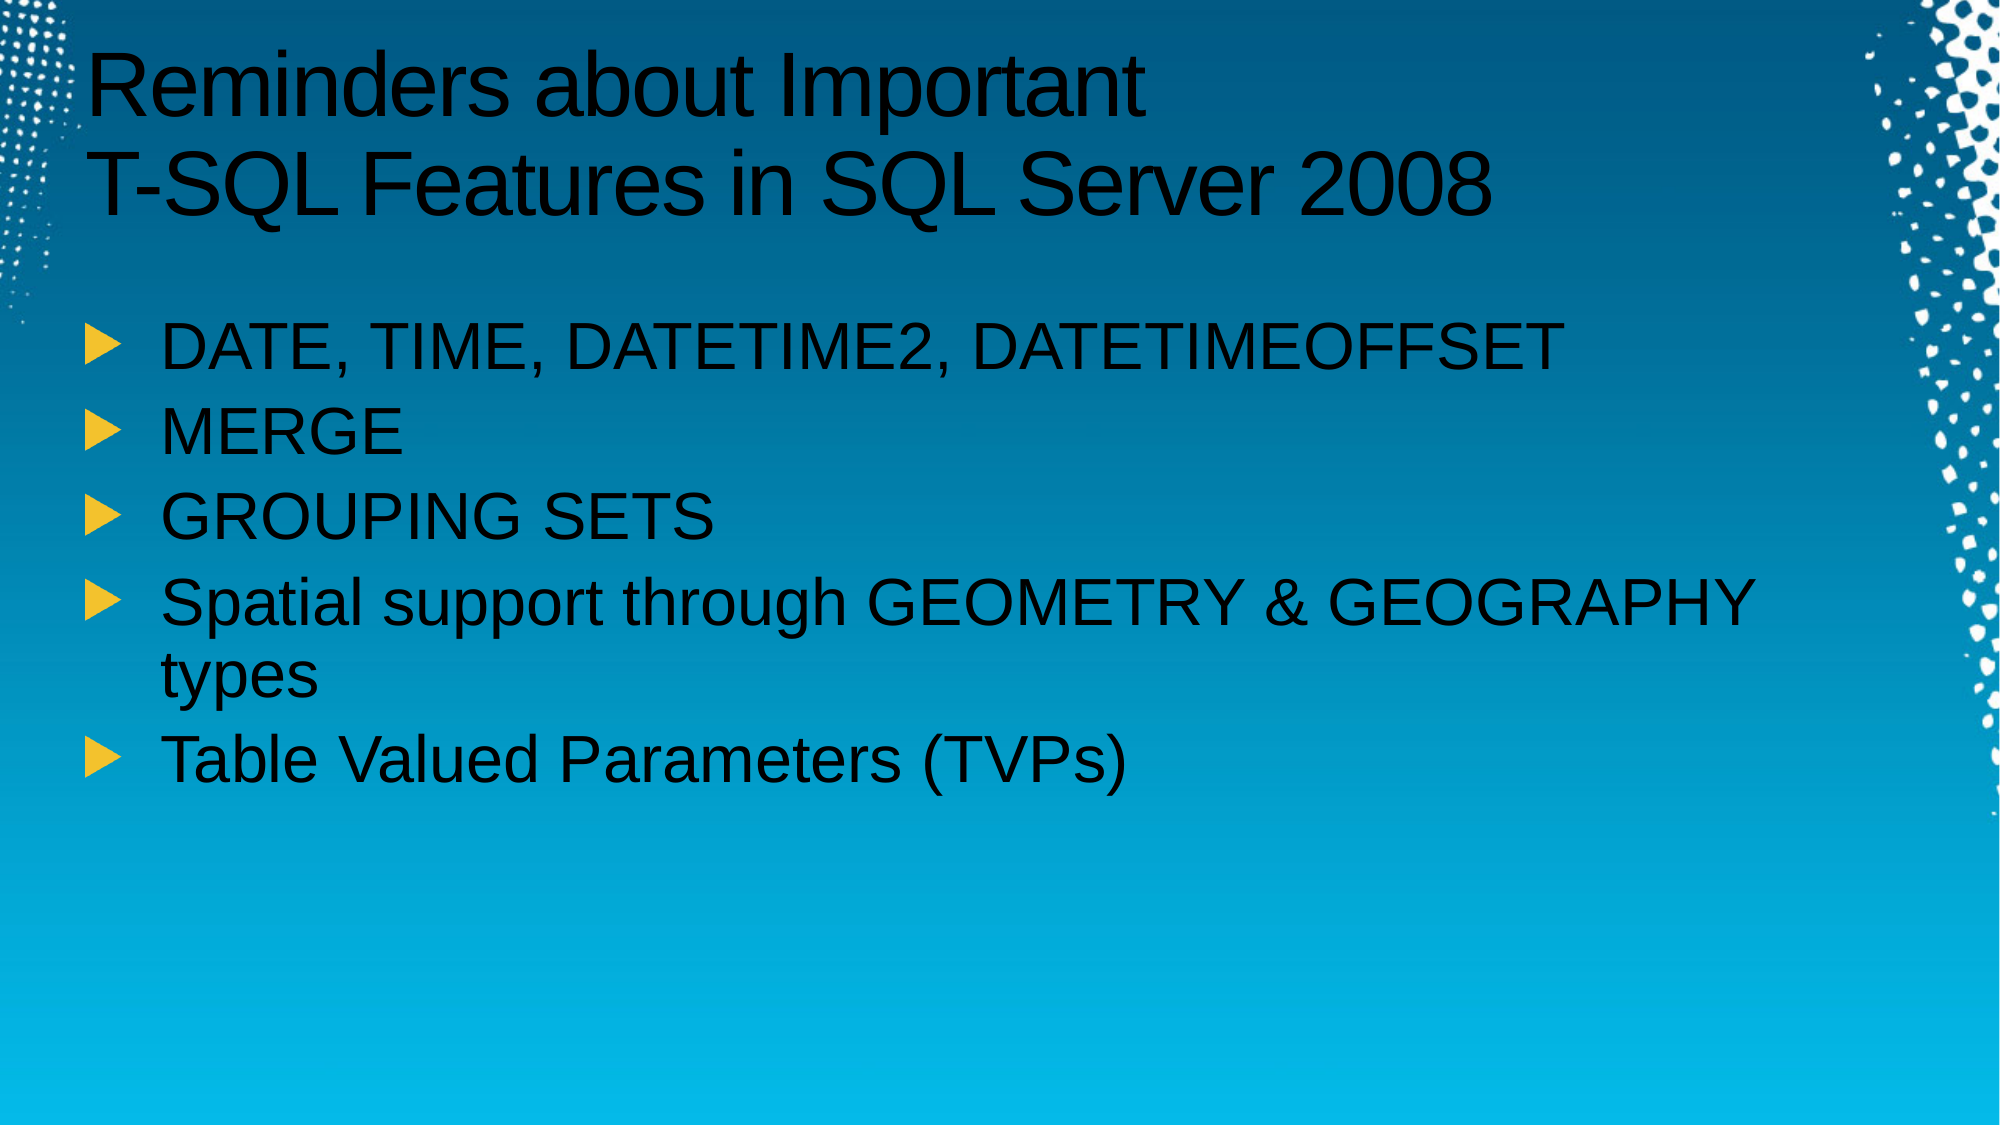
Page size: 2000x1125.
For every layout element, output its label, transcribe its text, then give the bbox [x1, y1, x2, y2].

picture [1963, 589, 1976, 607]
picture [47, 0, 57, 10]
picture [33, 88, 42, 97]
picture [794, 740, 809, 781]
picture [18, 0, 29, 6]
picture [529, 735, 534, 781]
picture [43, 42, 49, 53]
picture [163, 737, 198, 781]
picture [1980, 460, 1987, 469]
picture [1925, 87, 1941, 99]
picture [1935, 0, 2000, 306]
picture [926, 735, 940, 795]
picture [45, 16, 55, 24]
picture [1970, 426, 1980, 436]
picture [1935, 379, 1948, 391]
picture [1978, 517, 1987, 527]
picture [0, 155, 5, 163]
picture [237, 735, 242, 781]
picture [28, 42, 36, 53]
picture [1984, 349, 1992, 357]
picture [381, 747, 413, 781]
picture [1938, 122, 1950, 133]
picture [1914, 274, 1920, 291]
picture [1983, 404, 1992, 414]
picture [1955, 246, 1965, 256]
picture [33, 116, 40, 124]
picture [507, 747, 526, 781]
picture [1925, 141, 1935, 155]
picture [1992, 438, 2000, 448]
picture [1077, 748, 1103, 781]
picture [1963, 335, 1972, 344]
picture [86, 495, 119, 534]
picture [1922, 200, 1934, 207]
picture [246, 747, 264, 781]
picture [41, 59, 48, 67]
picture [666, 747, 698, 781]
picture [290, 663, 316, 696]
picture [1915, 109, 1924, 119]
picture [607, 747, 639, 781]
picture [58, 32, 66, 41]
picture [162, 655, 177, 696]
picture [30, 14, 40, 23]
picture [1981, 604, 2000, 620]
picture [1972, 570, 1986, 583]
picture [6, 97, 12, 105]
picture [1919, 367, 1930, 378]
picture [1990, 492, 2000, 505]
picture [31, 131, 37, 138]
picture [873, 748, 899, 781]
picture [26, 57, 34, 68]
picture [1974, 683, 1985, 694]
picture [1110, 735, 1123, 795]
picture [253, 662, 282, 696]
picture [24, 72, 32, 79]
picture [29, 27, 38, 38]
picture [1035, 737, 1068, 781]
picture [435, 748, 451, 781]
picture [18, 13, 26, 19]
picture [1952, 502, 1967, 516]
picture [1979, 657, 1995, 676]
picture [86, 410, 119, 449]
picture [565, 737, 598, 781]
picture [1988, 547, 2000, 561]
picture [38, 74, 47, 80]
picture [0, 24, 9, 33]
picture [1969, 625, 1985, 642]
picture [1991, 637, 2000, 652]
picture [1941, 324, 1952, 332]
picture [1955, 557, 1965, 573]
picture [86, 737, 119, 776]
picture [1988, 691, 2000, 709]
picture [227, 662, 245, 696]
picture [218, 663, 223, 710]
picture [33, 0, 42, 10]
picture [1935, 177, 1945, 189]
picture [1953, 301, 1962, 312]
picture [11, 55, 21, 64]
picture [1946, 155, 1961, 167]
picture [17, 129, 23, 136]
picture [814, 747, 843, 781]
picture [1982, 714, 1993, 729]
picture [853, 748, 857, 781]
list DATE, TIME, DATETIME2, DATETIMEOFFSET MERGE GROUPING SETS Spatial support through GEOMETRY & GEOGRAPHY types Table Valued Parameters (TVPs) [85, 311, 1914, 636]
picture [705, 748, 709, 781]
picture [54, 76, 60, 83]
picture [1963, 535, 1977, 550]
picture [646, 748, 650, 781]
picture [1942, 269, 1953, 276]
picture [759, 747, 788, 781]
picture [197, 747, 229, 781]
picture [16, 22, 23, 34]
picture [1928, 399, 1939, 415]
picture [1950, 359, 1960, 366]
picture [1957, 187, 1971, 200]
picture [180, 663, 209, 710]
picture [470, 747, 499, 781]
picture [1968, 481, 1978, 492]
picture [1942, 465, 1958, 483]
picture [86, 324, 119, 363]
picture [1948, 413, 1958, 424]
picture [55, 62, 62, 69]
picture [3, 10, 11, 18]
picture [1914, 164, 1923, 177]
title Reminders about Important T-SQL Features in SQL Server 2008 [85, 37, 1914, 311]
picture [1935, 431, 1946, 449]
picture [16, 143, 21, 151]
picture [1926, 344, 1939, 358]
picture [1958, 445, 1968, 460]
picture [9, 84, 15, 91]
picture [341, 737, 380, 781]
picture [1972, 312, 1985, 322]
picture [56, 47, 64, 55]
picture [1973, 368, 1982, 380]
picture [1921, 0, 1934, 8]
picture [946, 737, 981, 781]
picture [1960, 392, 1970, 403]
picture [10, 69, 17, 78]
picture [86, 580, 119, 619]
picture [1991, 747, 2000, 765]
picture [714, 747, 730, 781]
picture [1963, 278, 1976, 291]
picture [1945, 213, 1955, 220]
picture [42, 31, 53, 39]
picture [286, 747, 315, 781]
picture [1930, 291, 1941, 297]
picture [1994, 382, 2000, 391]
picture [1932, 235, 1943, 241]
picture [1946, 525, 1956, 533]
picture [13, 41, 25, 49]
picture [0, 40, 9, 45]
picture [1920, 257, 1932, 264]
picture [1914, 308, 1929, 326]
picture [1929, 27, 1945, 45]
picture [987, 737, 1026, 781]
picture [1993, 321, 2000, 339]
picture [734, 747, 749, 781]
picture [1995, 582, 2000, 595]
picture [456, 748, 460, 781]
picture [34, 101, 43, 111]
